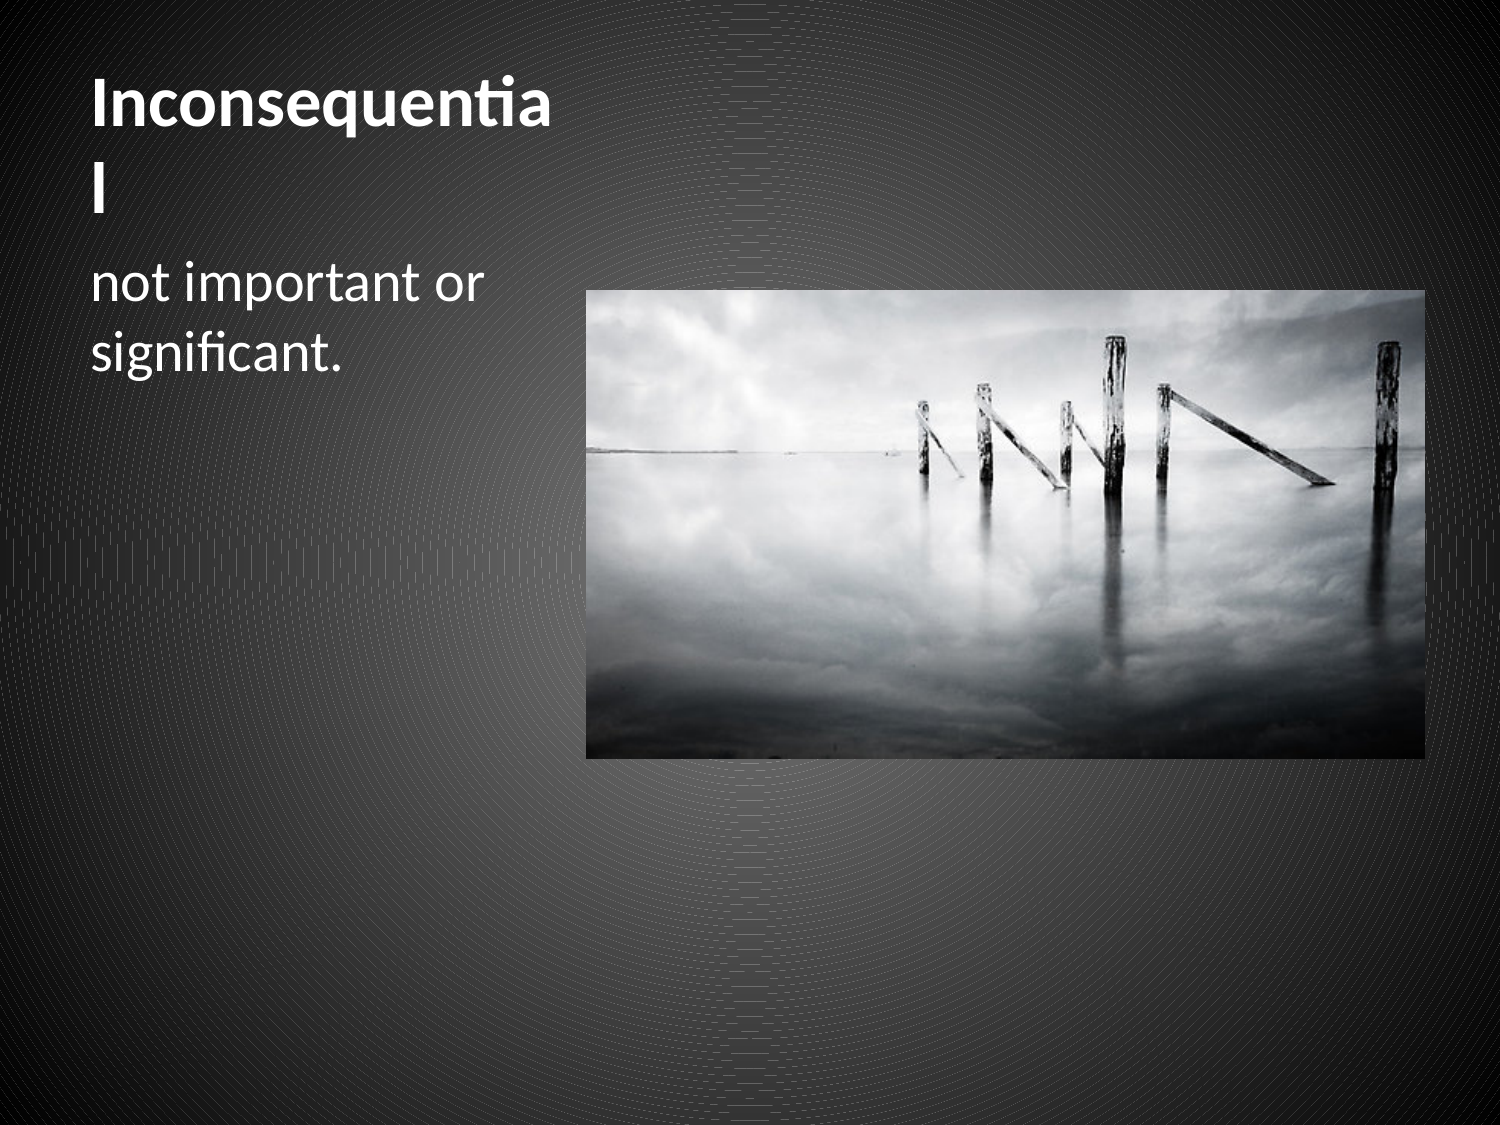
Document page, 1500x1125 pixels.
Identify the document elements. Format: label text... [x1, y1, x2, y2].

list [586, 44, 1426, 1006]
list not important or significant. [75, 235, 569, 1005]
title Inconsequential [75, 44, 569, 235]
